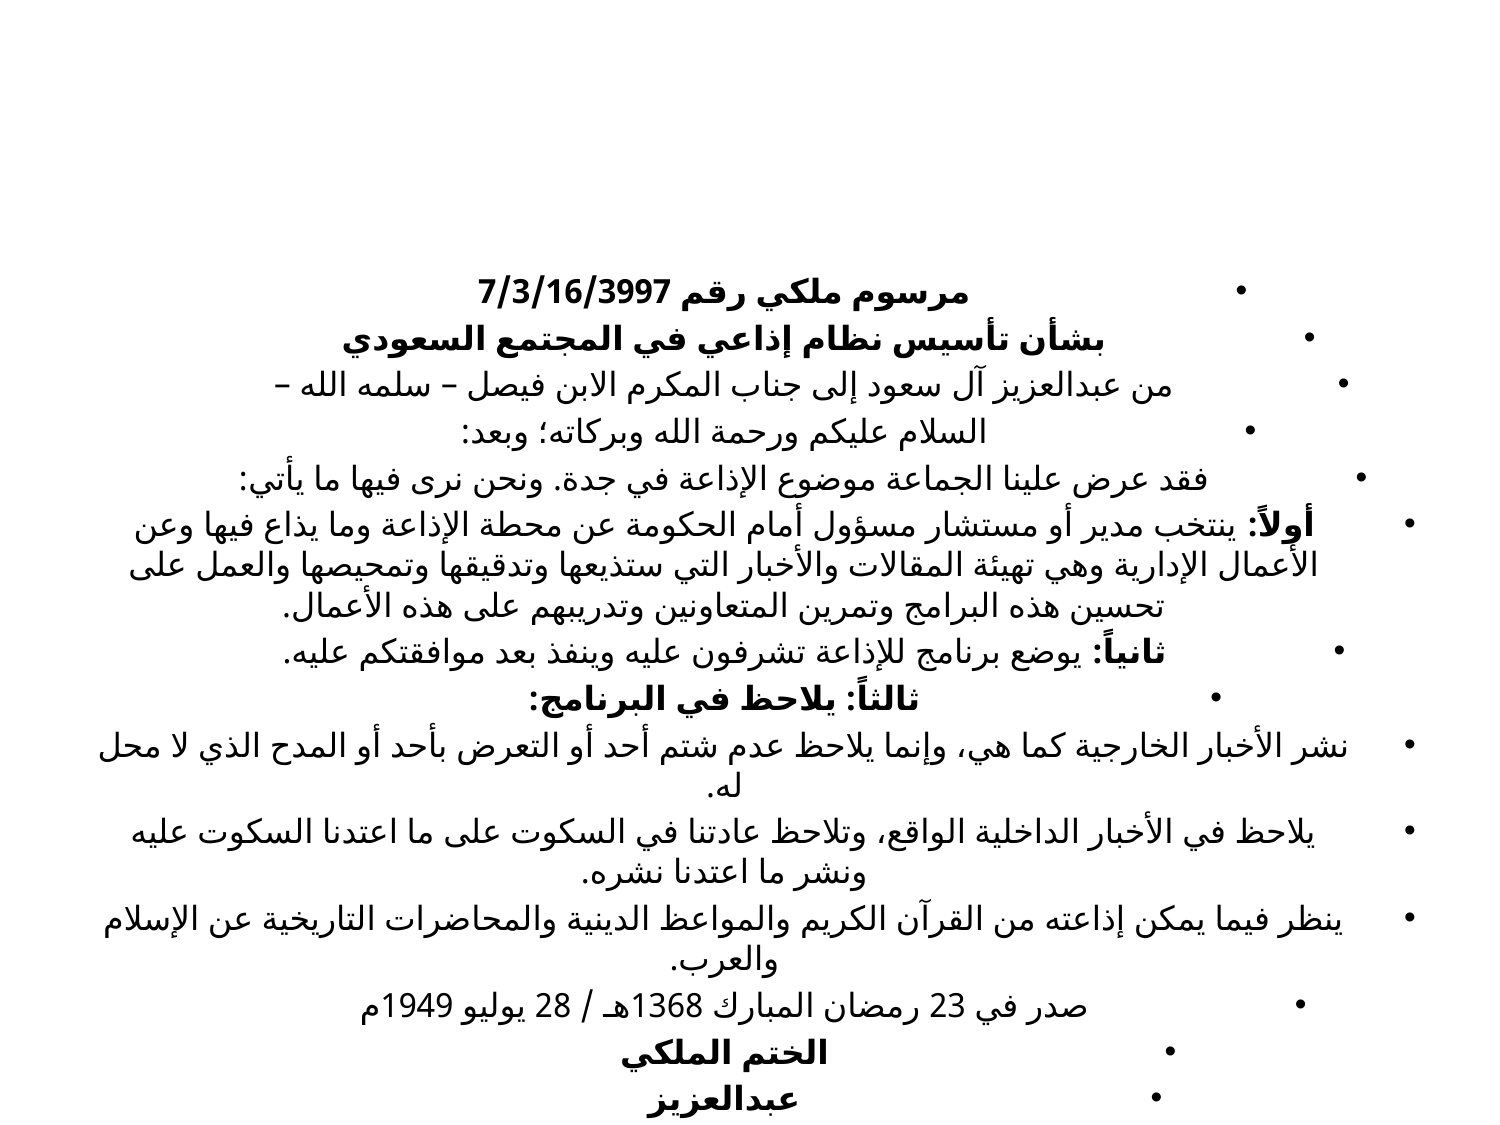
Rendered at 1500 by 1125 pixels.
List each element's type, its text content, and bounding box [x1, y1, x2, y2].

list مرسوم ملكي رقم 7/3/16/3997 بشأن تأسيس نظام إذاعي في المجتمع السعودي من عبدالعزيز آل سعود إلى جناب المكرم الابن فيصل – سلمه الله – السلام عليكم ورحمة الله وبركاته؛ وبعد: فقد عرض علينا الجماعة موضوع الإذاعة في جدة. ونحن نرى فيها ما يأتي: أولاً: ينتخب مدير أو مستشار مسؤول أمام الحكومة عن محطة الإذاعة وما يذاع فيها وعن الأعمال الإدارية وهي تهيئة المقالات والأخبار التي ستذيعها وتدقيقها وتمحيصها والعمل على تحسين هذه البرامج وتمرين المتعاونين وتدريبهم على هذه الأعمال. ثانياً: يوضع برنامج للإذاعة تشرفون عليه وينفذ بعد موافقتكم عليه. ثالثاً: يلاحظ في البرنامج: نشر الأخبار الخارجية كما هي، وإنما يلاحظ عدم شتم أحد أو التعرض بأحد أو المدح الذي لا محل له. يلاحظ في الأخبار الداخلية الواقع، وتلاحظ عادتنا في السكوت على ما اعتدنا السكوت عليه ونشر ما اعتدنا نشره. ينظر فيما يمكن إذاعته من القرآن الكريم والمواعظ الدينية والمحاضرات التاريخية عن الإسلام والعرب. صدر في 23 رمضان المبارك 1368هـ / 28 يوليو 1949م الختم الملكي عبدالعزيز [75, 262, 1425, 1125]
